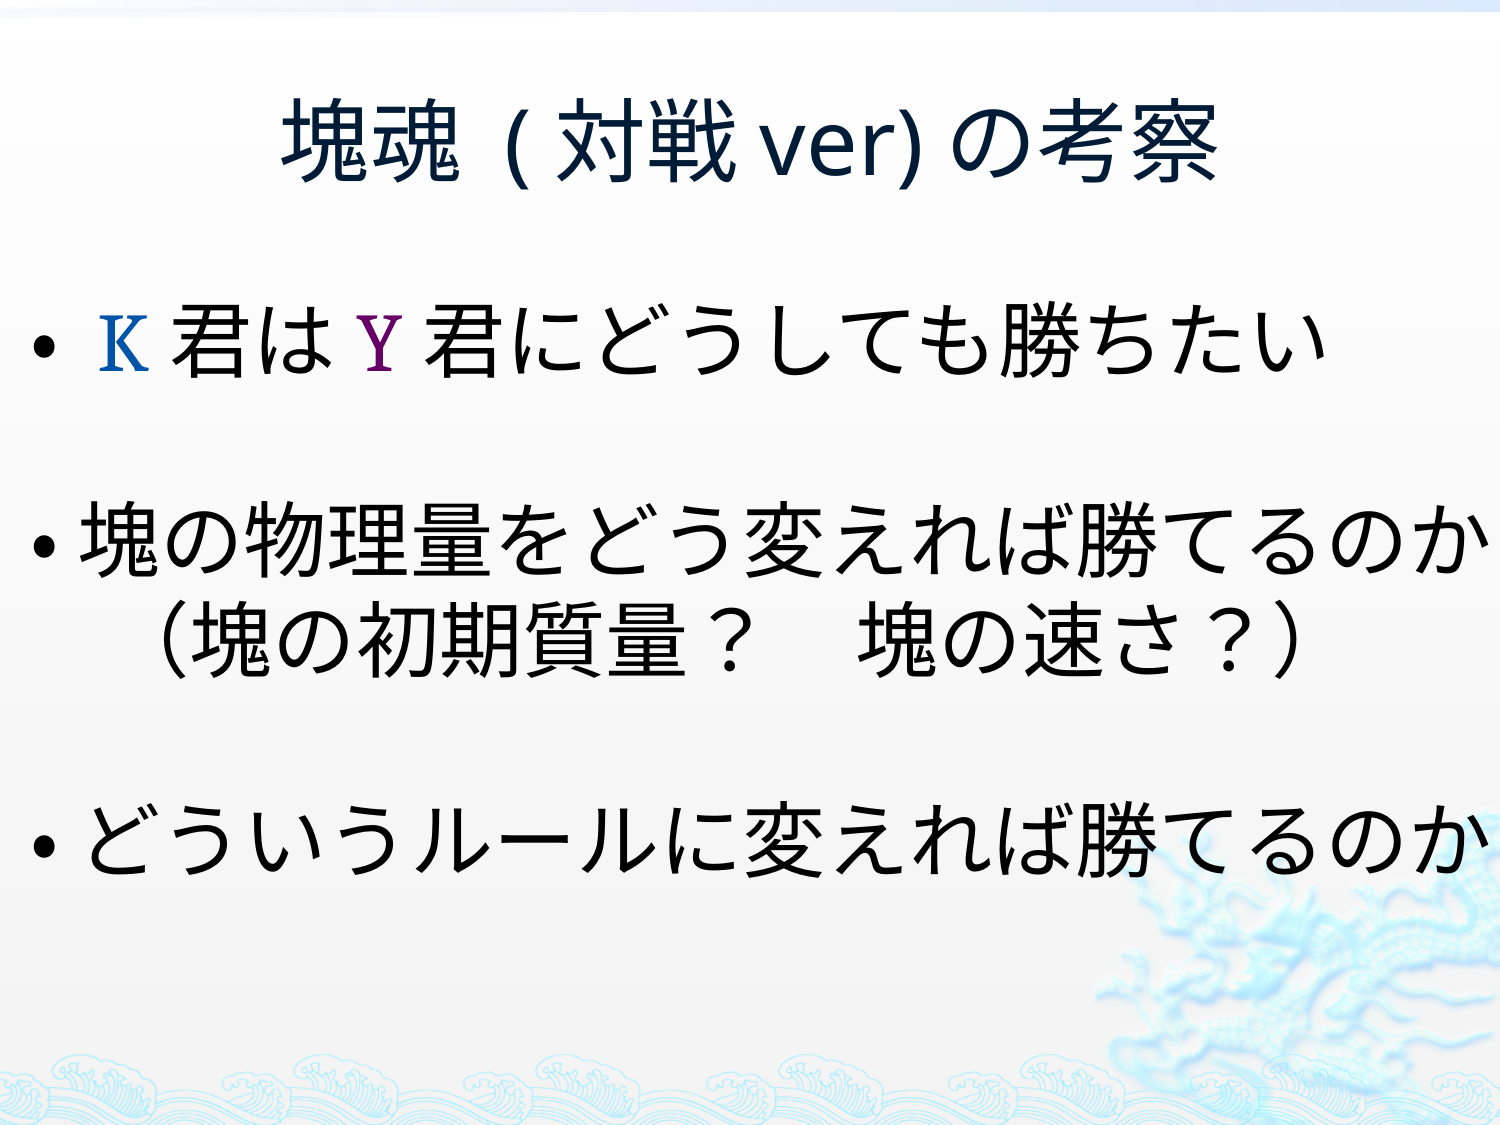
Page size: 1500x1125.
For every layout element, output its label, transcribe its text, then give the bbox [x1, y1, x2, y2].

title 塊魂 (対戦ver)の考察 [75, 45, 1425, 233]
text_box ・ K君はY君にどうしても勝ちたい ・ 塊の物理量をどう変えれば勝てるのか？ （塊の初期質量？ 塊の速さ？） ・ どういうルールに変えれば勝てるのか？ [15, 280, 1500, 896]
